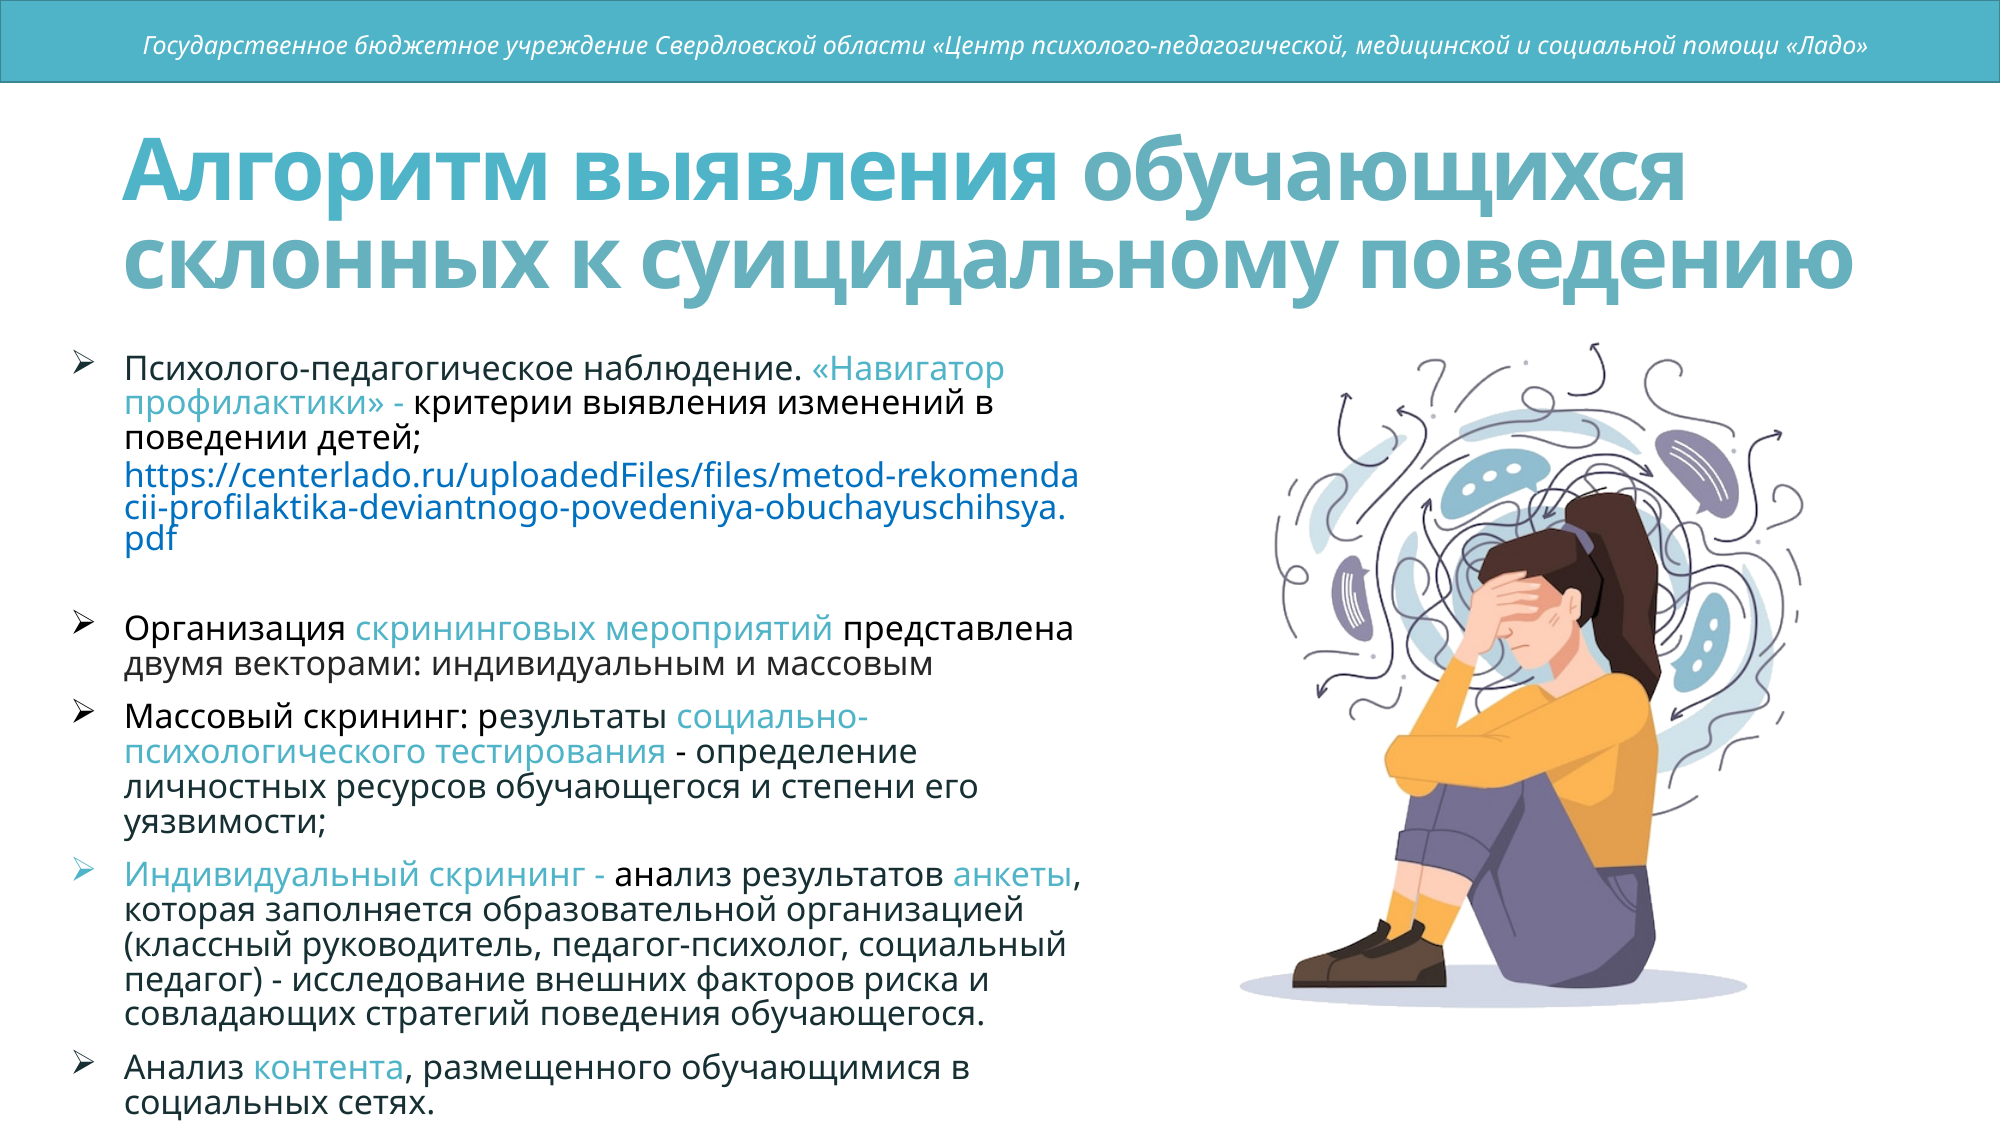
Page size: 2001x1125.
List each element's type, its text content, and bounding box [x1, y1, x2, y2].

title Алгоритм выявления обучающихся склонных к суицидальному поведению [107, 83, 1875, 354]
picture [1156, 308, 1908, 1059]
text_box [0, 0, 2000, 83]
list Психолого-педагогическое наблюдение. «Навигатор профилактики» - критерии выявления изменений в поведении детей; https://centerlado.ru/uploadedFiles/files/metod-rekomendacii-profilaktika-deviantnogo-povedeniya-obuchayuschihsya.pdf Организация скрининговых мероприятий представлена двумя векторами: индивидуальным и массовым Массовый скрининг: результаты социально-психологического тестирования - определение личностных ресурсов обучающегося и степени его уязвимости; Индивидуальный скрининг - анализ результатов анкеты, которая заполняется образовательной организацией (классный руководитель, педагог-психолог, социальный педагог) - исследование внешних факторов риска и совладающих стратегий поведения обучающегося. Анализ контента, размещенного обучающимися в социальных сетях. [55, 344, 1099, 1074]
